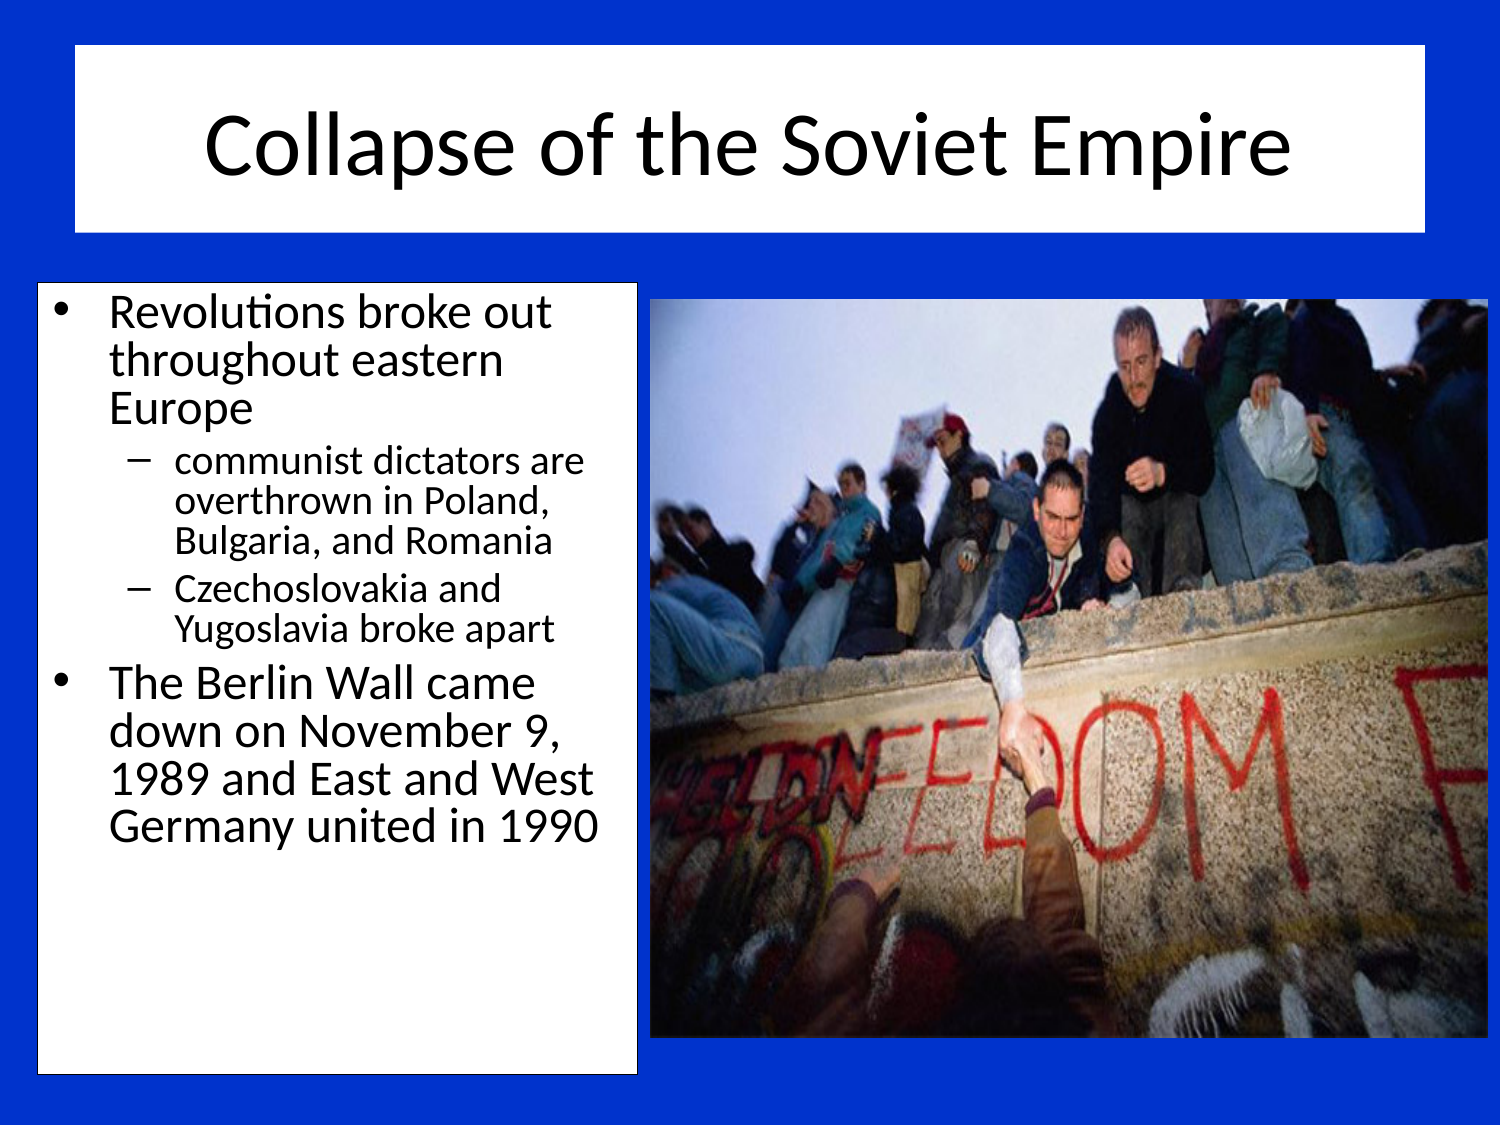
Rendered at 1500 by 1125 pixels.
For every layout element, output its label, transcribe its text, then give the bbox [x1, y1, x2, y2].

title Collapse of the Soviet Empire [75, 45, 1425, 233]
list Revolutions broke out throughout eastern Europe communist dictators are overthrown in Poland, Bulgaria, and Romania Czechoslovakia and Yugoslavia broke apart The Berlin Wall came down on November 9, 1989 and East and West Germany united in 1990 [37, 282, 638, 1075]
picture [649, 299, 1488, 1038]
